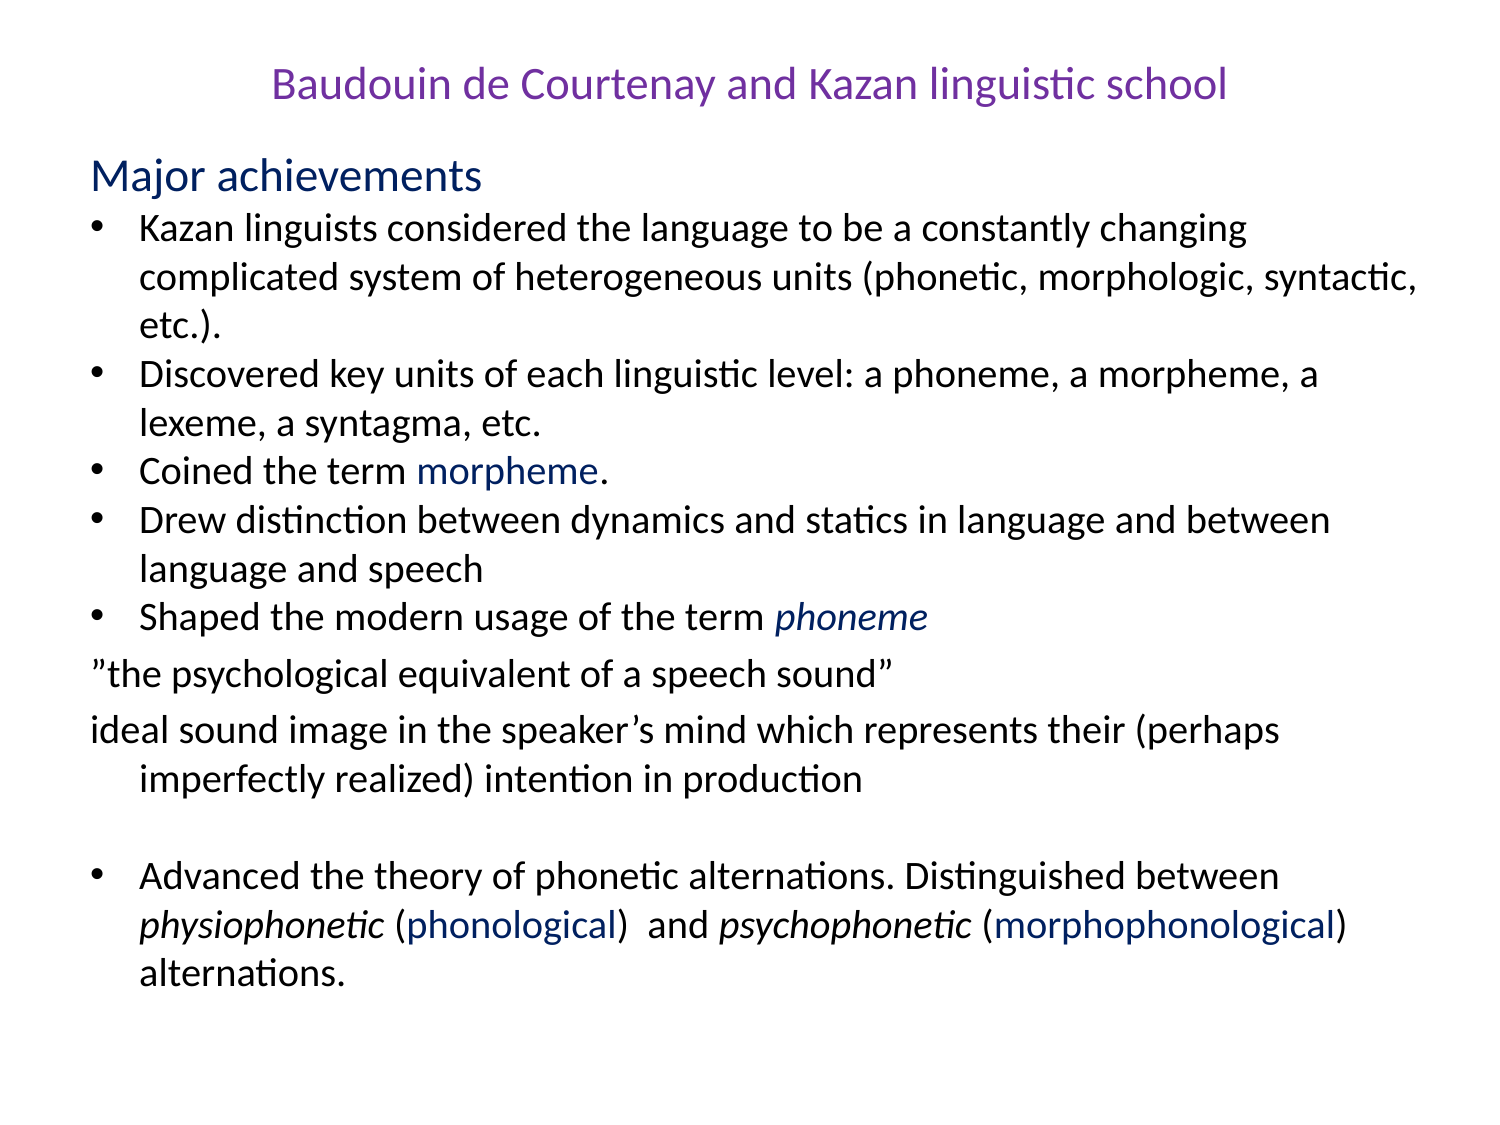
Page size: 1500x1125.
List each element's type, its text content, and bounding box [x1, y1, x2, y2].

list Major achievements Kazan linguists considered the language to be a constantly changing complicated system of heterogeneous units (phonetic, morphologic, syntactic, etc.). Discovered key units of each linguistic level: a phoneme, a morpheme, a lexeme, a syntagma, etc. Coined the term morpheme. Drew distinction between dynamics and statics in language and between language and speech Shaped the modern usage of the term phoneme ”the psychological equivalent of a speech sound” ideal sound image in the speaker’s mind which represents their (perhaps imperfectly realized) intention in production Advanced the theory of phonetic alternations. Distinguished between physiophonetic (phonological) and psychophonetic (morphophonological) alternations. [75, 137, 1436, 1012]
title Baudouin de Courtenay and Kazan linguistic school [75, 45, 1425, 137]
